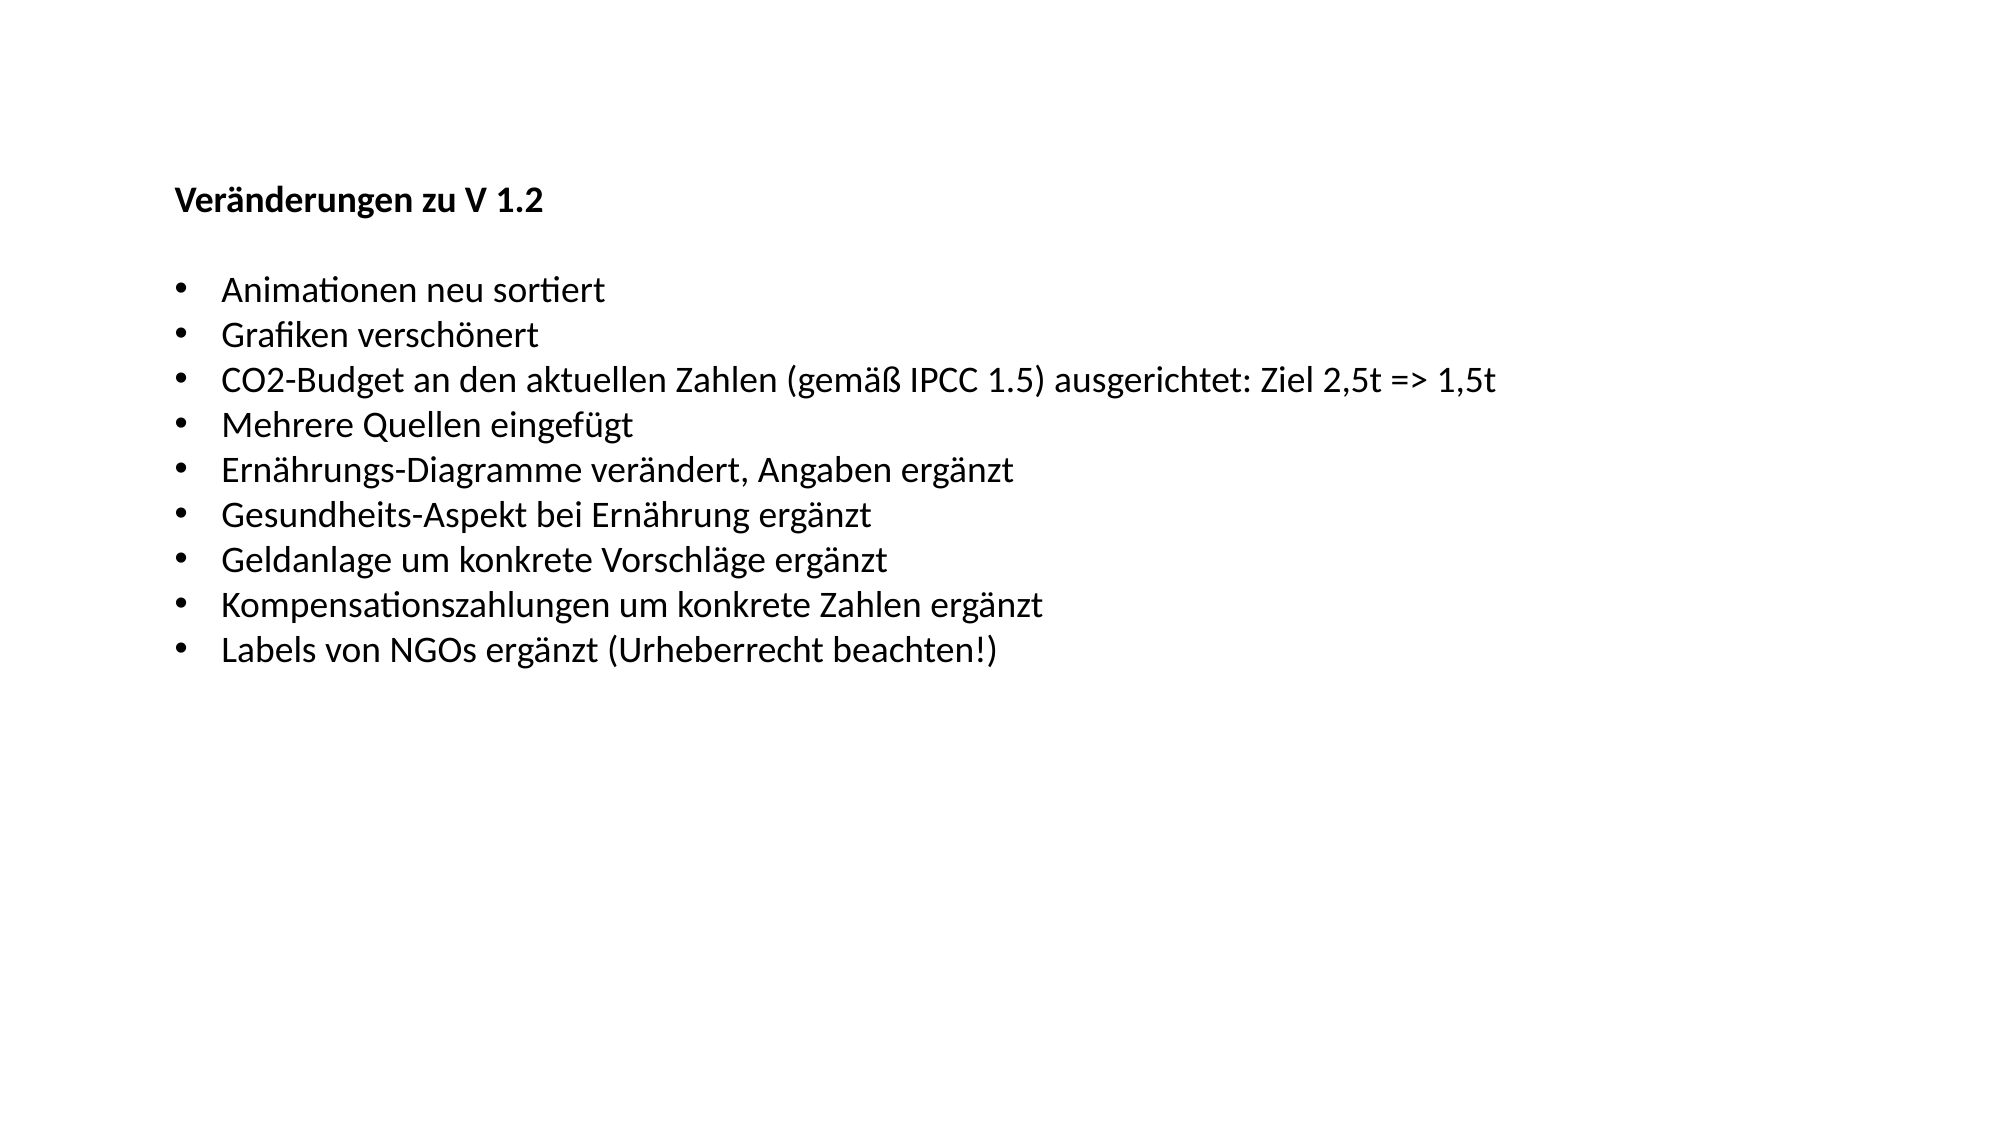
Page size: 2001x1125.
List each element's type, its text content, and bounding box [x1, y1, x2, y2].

text_box Veränderungen zu V 1.2 Animationen neu sortiert Grafiken verschönert CO2-Budget an den aktuellen Zahlen (gemäß IPCC 1.5) ausgerichtet: Ziel 2,5t => 1,5t Mehrere Quellen eingefügt Ernährungs-Diagramme verändert, Angaben ergänzt Gesundheits-Aspekt bei Ernährung ergänzt Geldanlage um konkrete Vorschläge ergänzt Kompensationszahlungen um konkrete Zahlen ergänzt Labels von NGOs ergänzt (Urheberrecht beachten!) [159, 167, 1738, 768]
